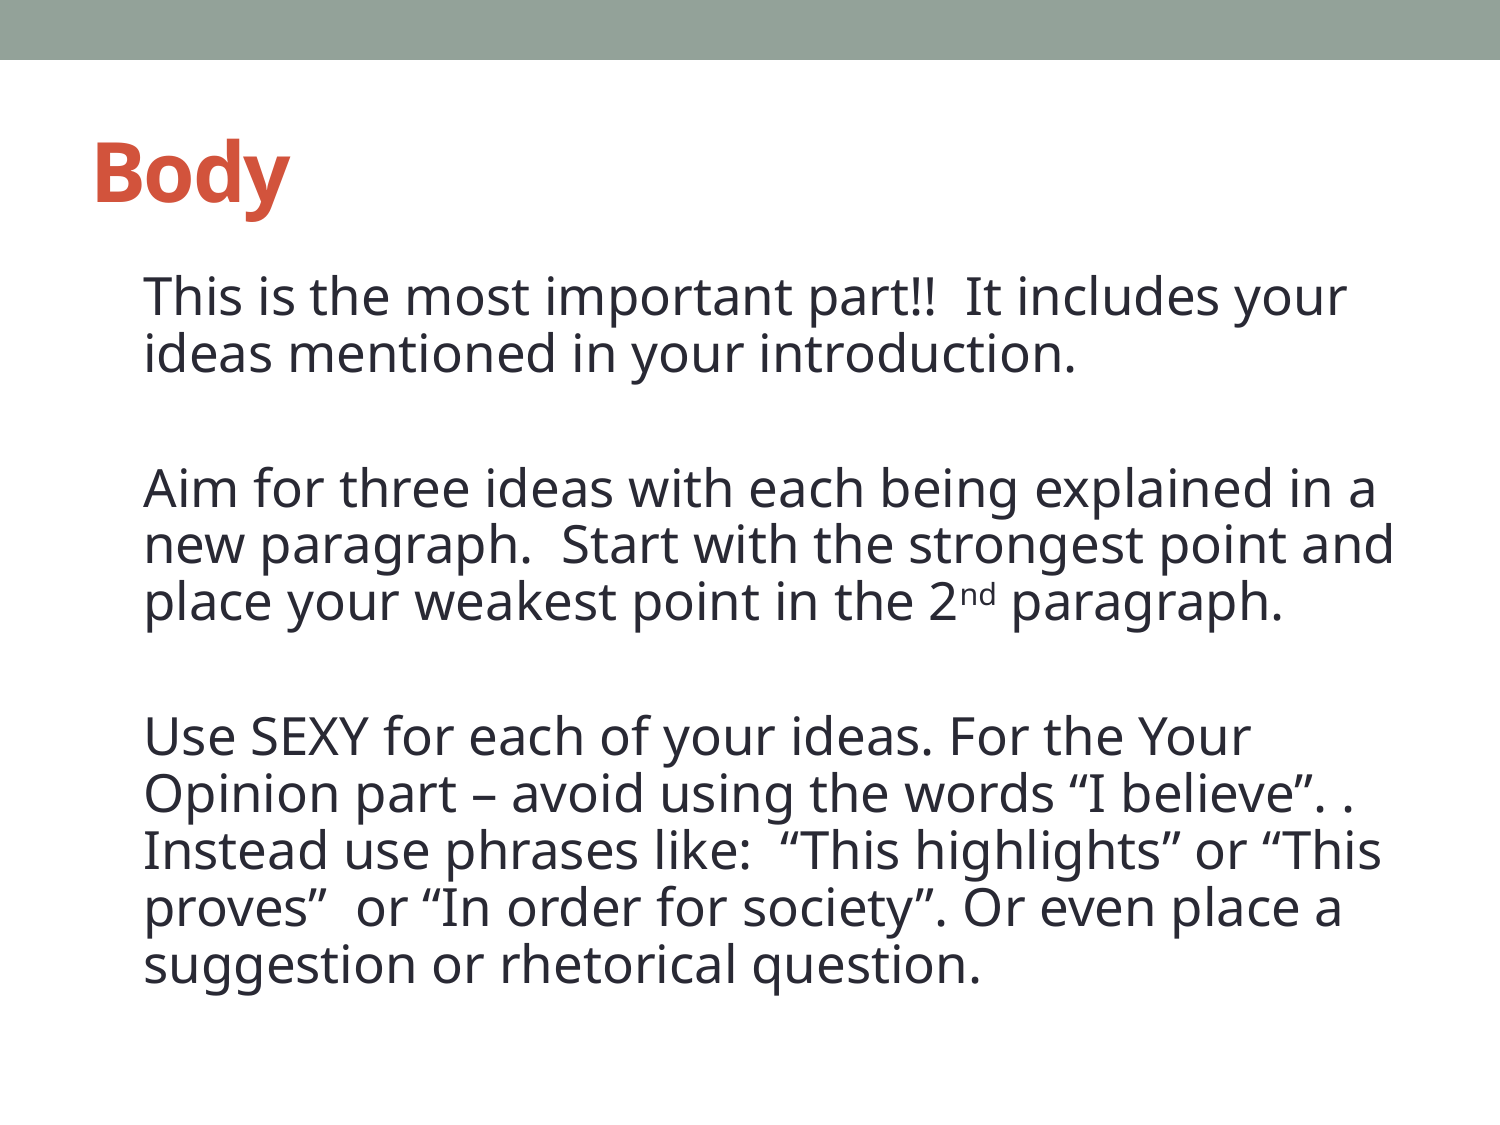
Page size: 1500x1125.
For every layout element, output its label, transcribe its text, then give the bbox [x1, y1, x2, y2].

title Body [75, 87, 1425, 250]
list This is the most important part!! It includes your ideas mentioned in your introduction. Aim for three ideas with each being explained in a new paragraph. Start with the strongest point and place your weakest point in the 2nd paragraph. Use SEXY for each of your ideas. For the Your Opinion part – avoid using the words “I believe”. . Instead use phrases like: “This highlights” or “This proves” or “In order for society”. Or even place a suggestion or rhetorical question. [41, 262, 1425, 1063]
